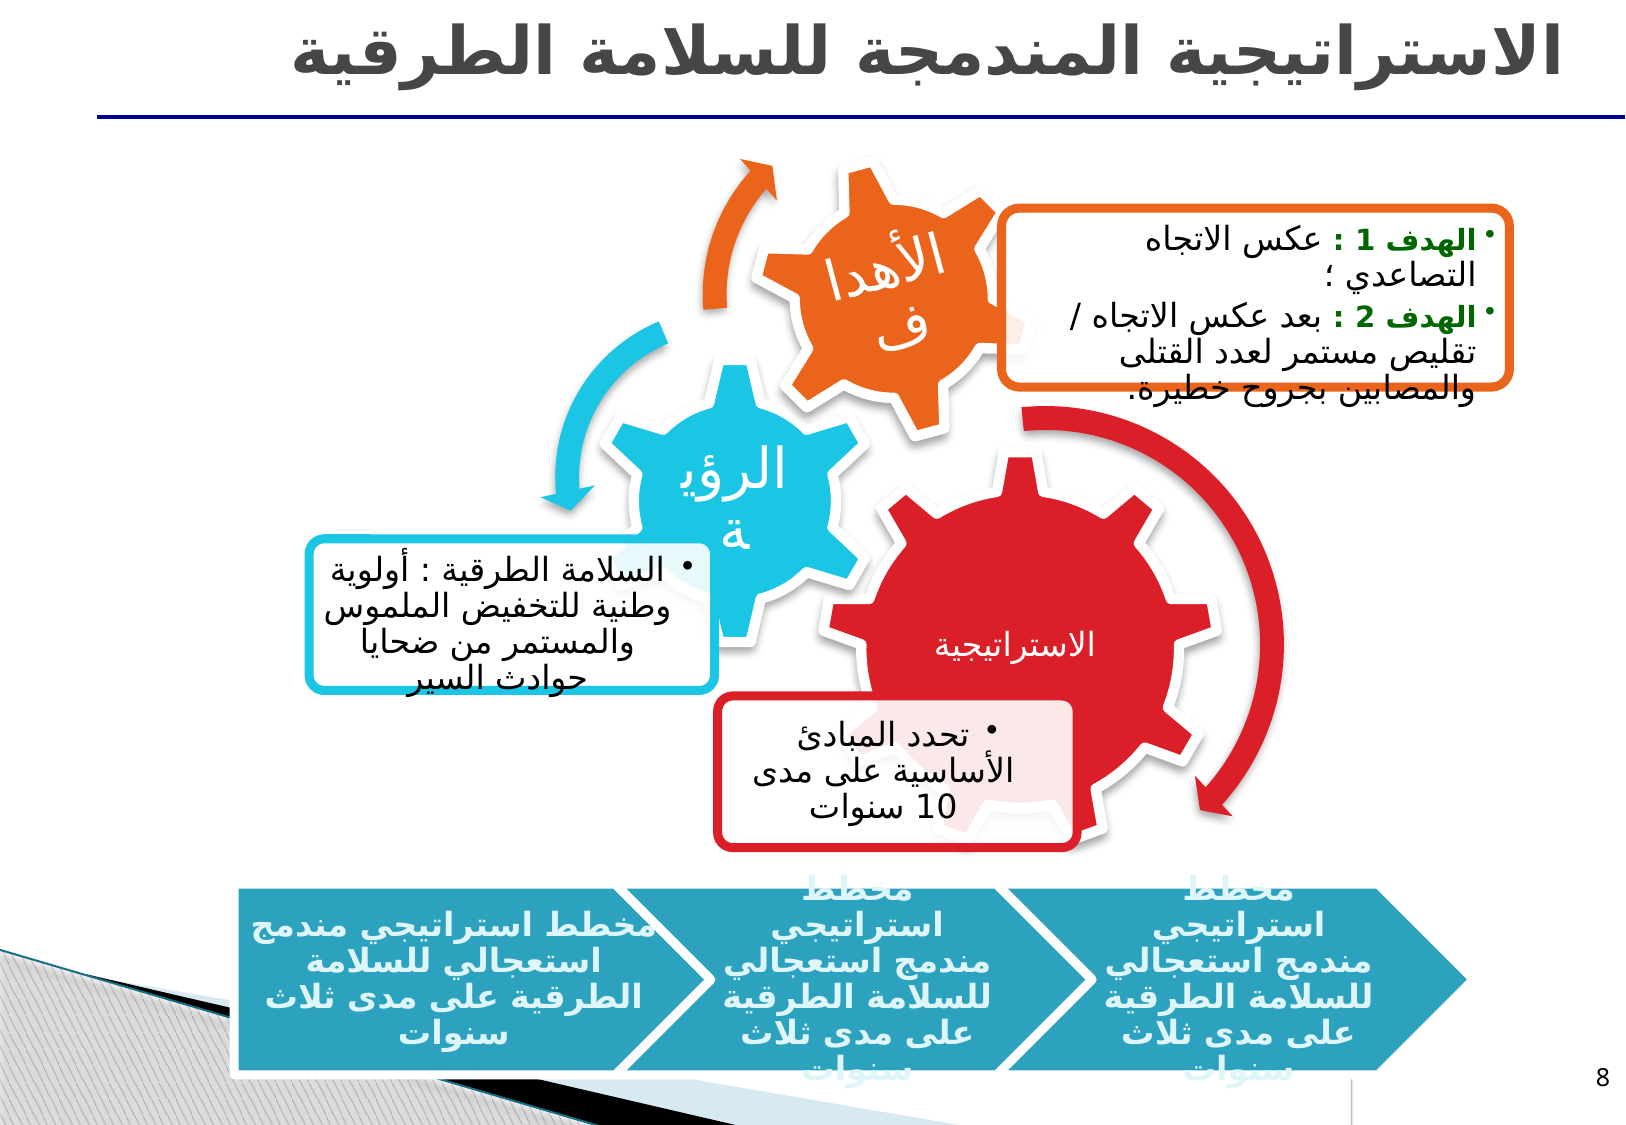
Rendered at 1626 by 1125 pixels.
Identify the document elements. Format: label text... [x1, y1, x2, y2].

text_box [245, 125, 1522, 848]
slide_number 8 [1479, 1042, 1625, 1103]
title الاستراتيجية المندمجة للسلامة الطرقية [100, 0, 1581, 96]
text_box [233, 857, 1475, 1102]
